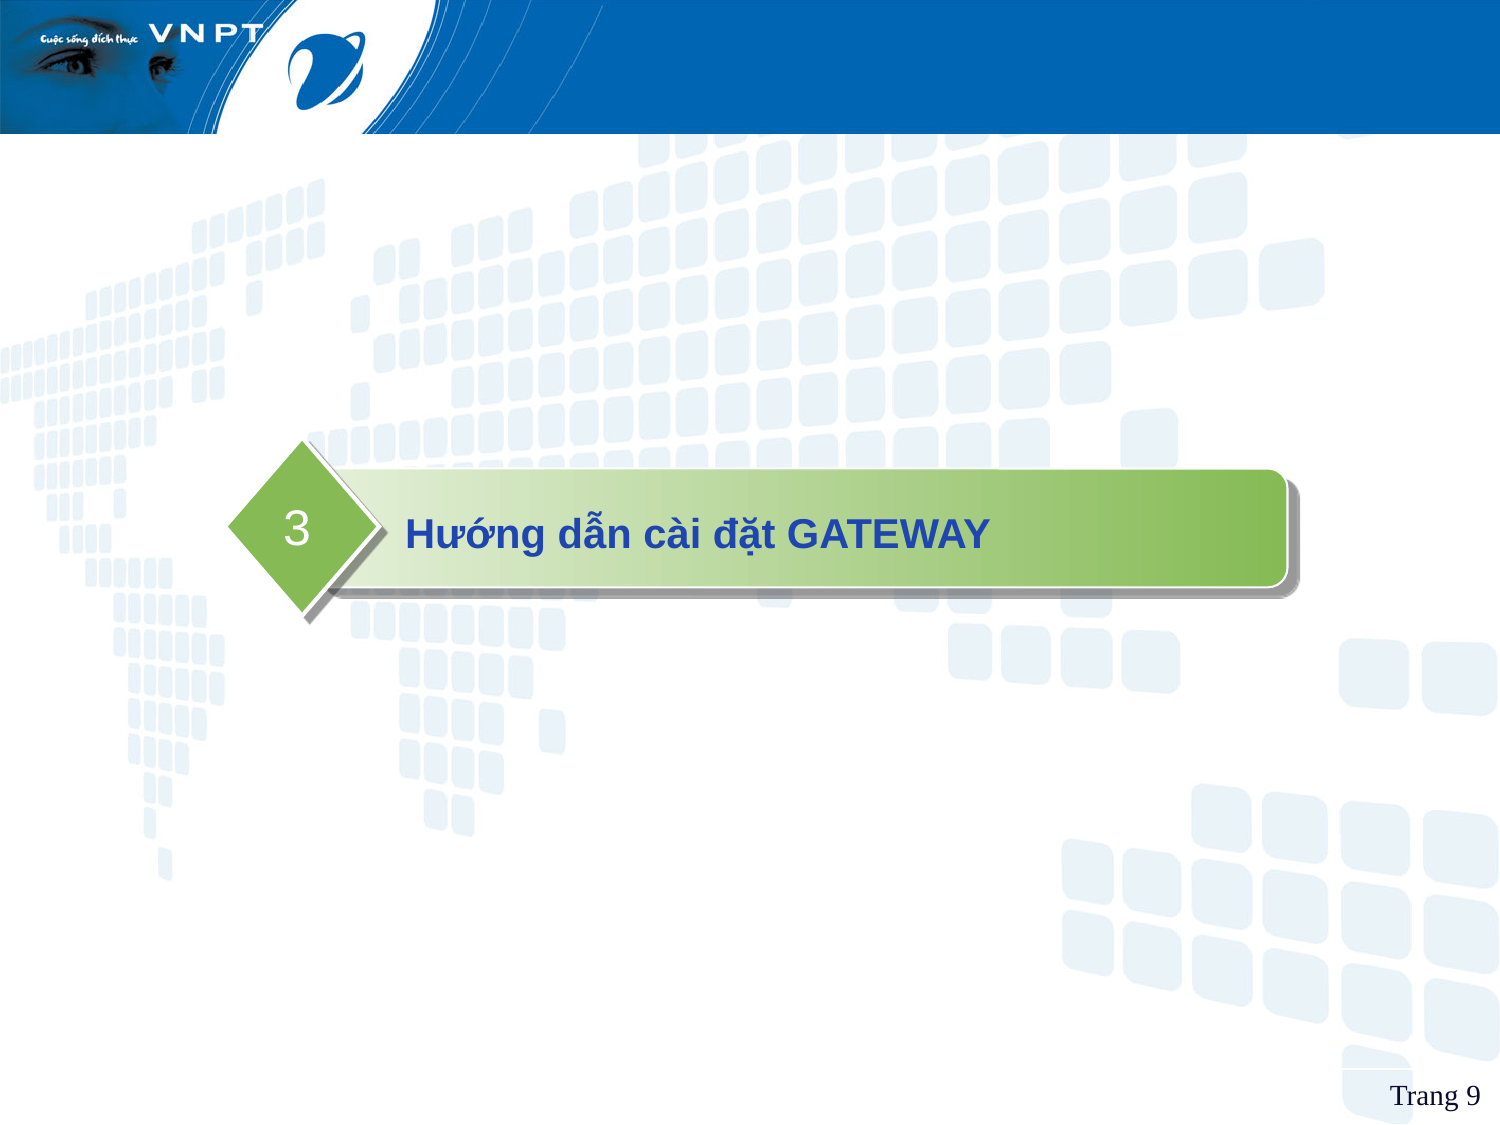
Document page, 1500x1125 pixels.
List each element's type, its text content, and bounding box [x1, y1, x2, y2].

slide_number Trang 9 [1242, 1068, 1497, 1125]
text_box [224, 437, 1288, 616]
picture [0, 0, 1500, 1125]
